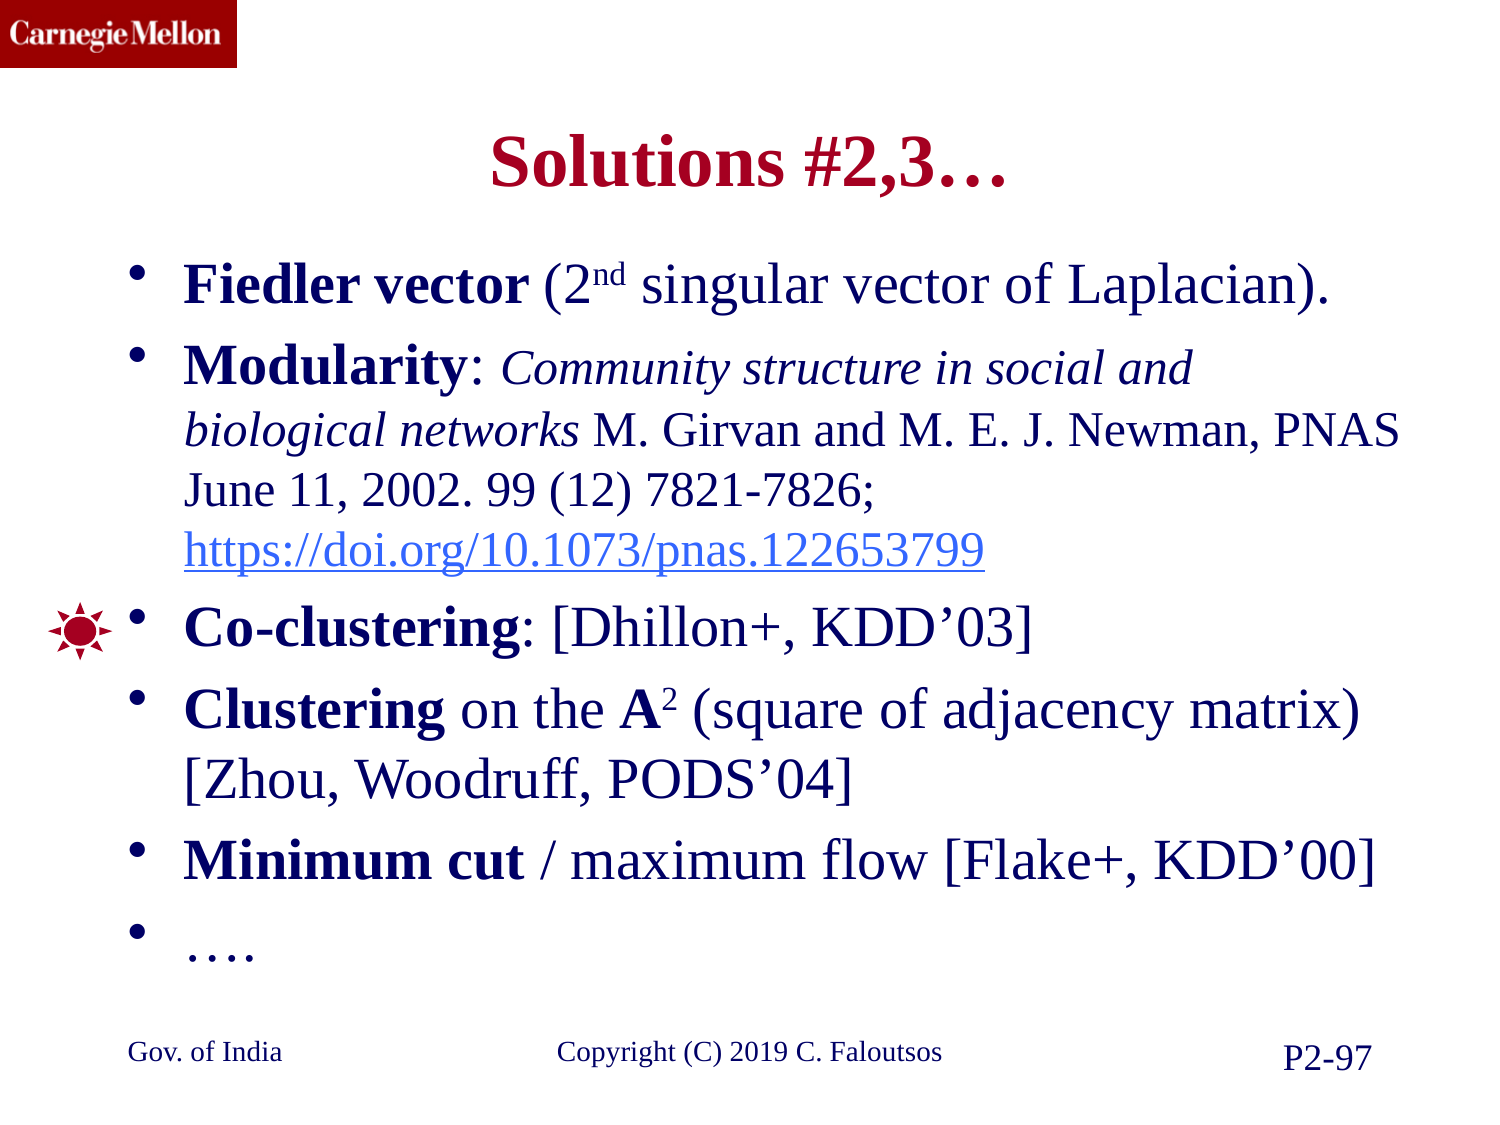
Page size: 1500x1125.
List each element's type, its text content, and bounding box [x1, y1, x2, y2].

text_box [75, 602, 85, 614]
text_box [47, 626, 61, 636]
text_box [63, 616, 97, 646]
text_box [99, 626, 113, 636]
slide_number P2-97 [1074, 1024, 1388, 1101]
slide_number Gov. of India [112, 1024, 426, 1101]
list Fiedler vector (2nd singular vector of Laplacian). Modularity: Community structure in social and biological networks M. Girvan and M. E. J. Newman, PNAS June 11, 2002. 99 (12) 7821-7826; https://doi.org/10.1073/pnas.122653799 Co-clustering: [Dhillon+, KDD’03] Clustering on the A2 (square of adjacency matrix) [Zhou, Woodruff, PODS’04] Minimum cut / maximum flow [Flake+, KDD’00] …. [112, 237, 1423, 738]
text_box [57, 610, 70, 622]
text_box [90, 610, 103, 622]
footer Copyright (C) 2019 C. Faloutsos [512, 1024, 988, 1101]
title Solutions #2,3… [112, 99, 1388, 213]
text_box [75, 648, 85, 661]
text_box [90, 640, 103, 652]
picture [0, 0, 237, 68]
text_box [57, 640, 70, 652]
